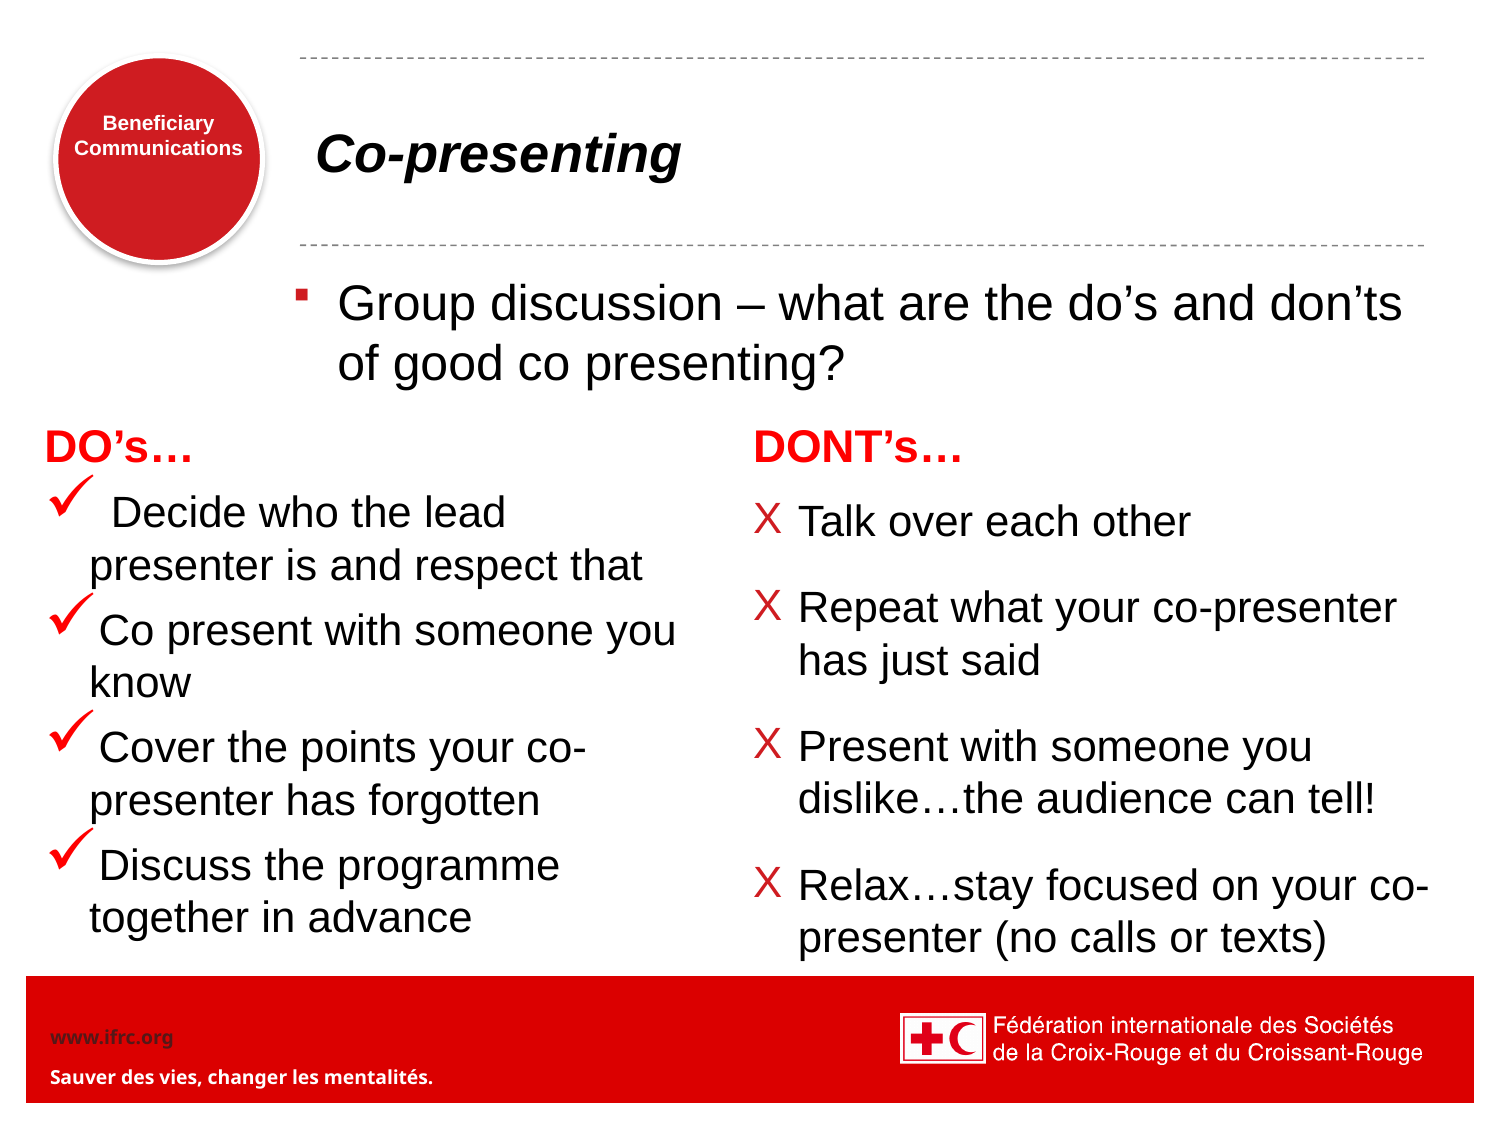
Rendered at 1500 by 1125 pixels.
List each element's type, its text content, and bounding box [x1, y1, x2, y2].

picture [900, 1013, 1422, 1065]
text_box DO’s… Decide who the lead presenter is and respect that Co present with someone you know Cover the points your co-presenter has forgotten Discuss the programme together in advance [29, 408, 715, 953]
text_box DONT’s… Talk over each other Repeat what your co-presenter has just said Present with someone you dislike…the audience can tell! Relax…stay focused on your co-presenter (no calls or texts) [738, 408, 1447, 953]
list Group discussion – what are the do’s and don’ts of good co presenting? [277, 262, 1471, 433]
title Co-presenting [299, 57, 1426, 246]
